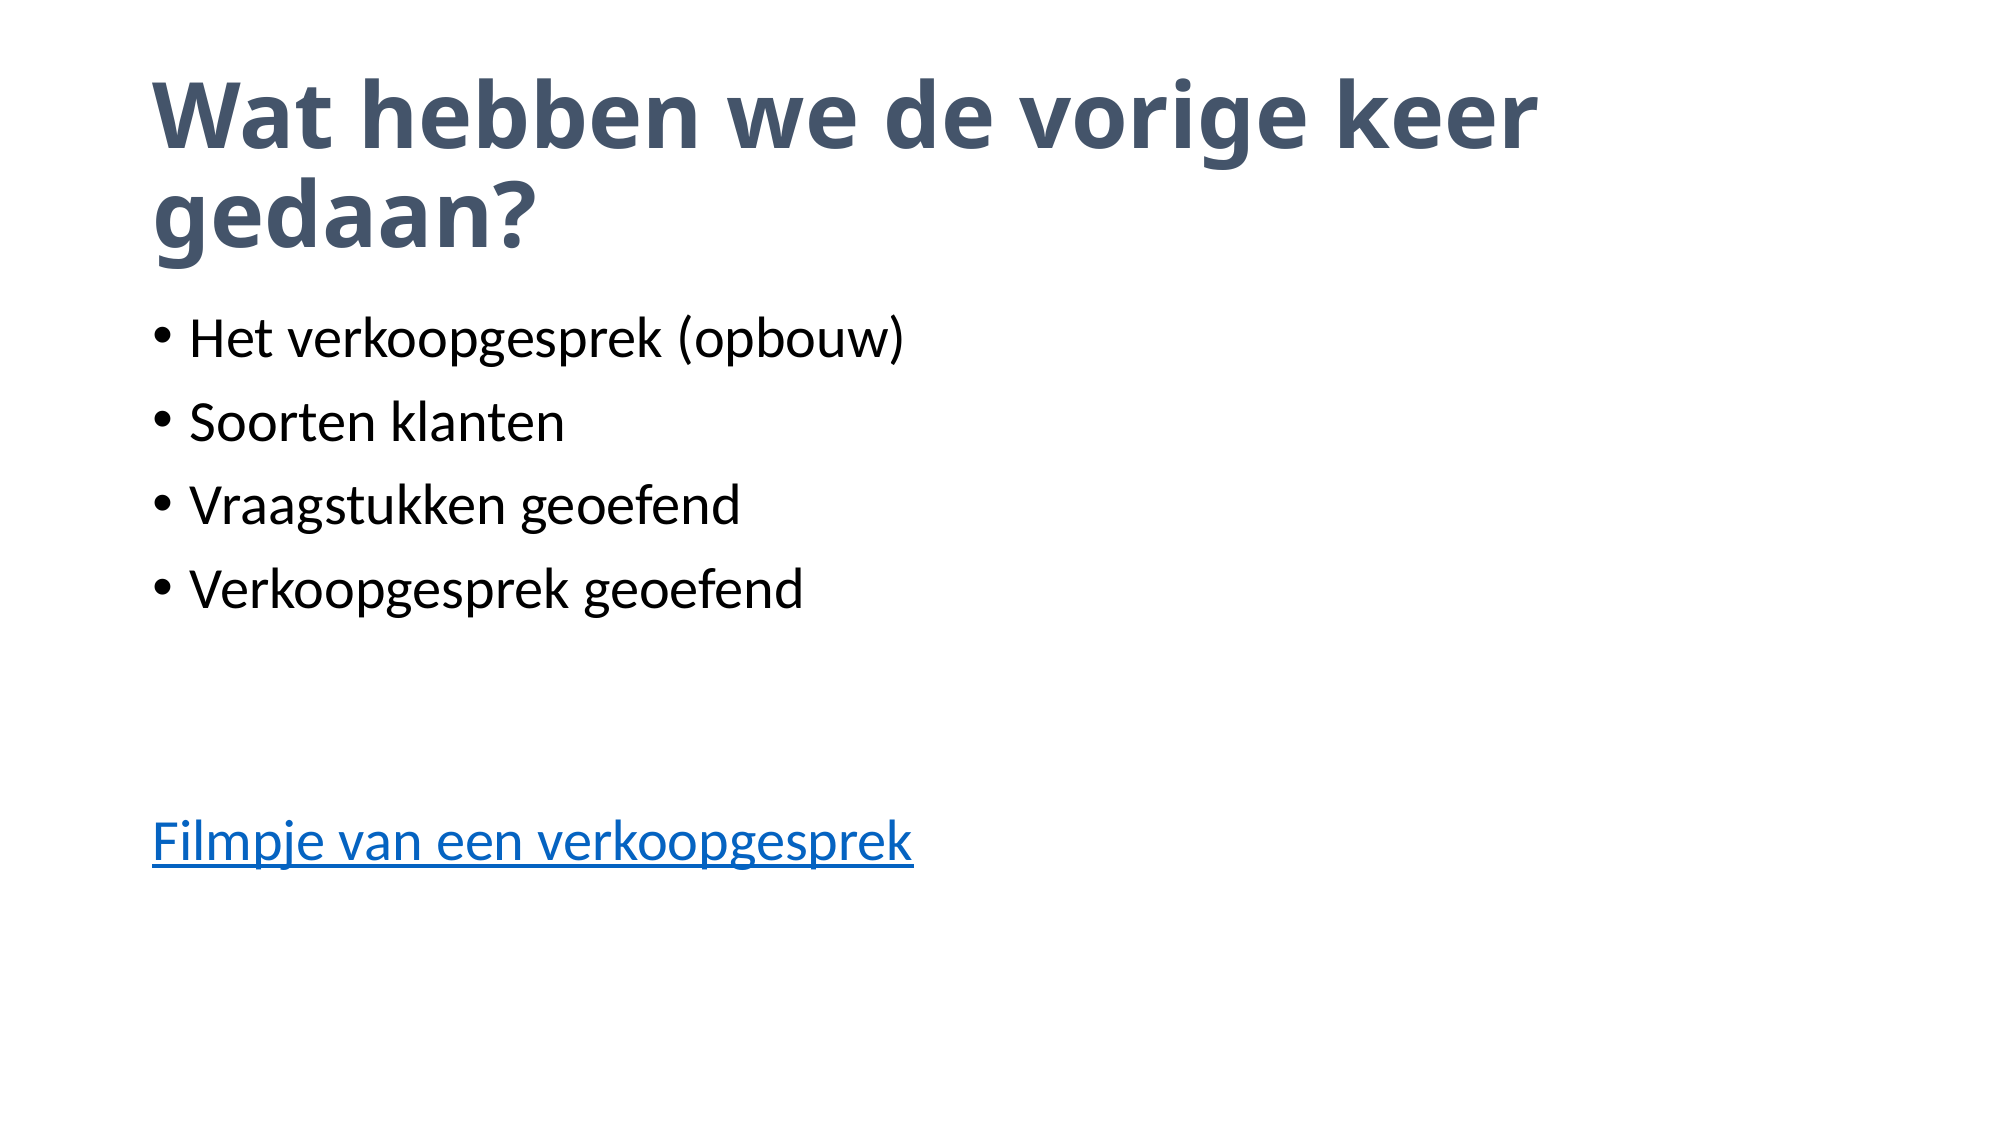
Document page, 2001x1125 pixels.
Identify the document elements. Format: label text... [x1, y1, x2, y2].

title Wat hebben we de vorige keer gedaan? [137, 59, 1863, 278]
list Het verkoopgesprek (opbouw) Soorten klanten Vraagstukken geoefend Verkoopgesprek geoefend Filmpje van een verkoopgesprek [137, 299, 1863, 1014]
